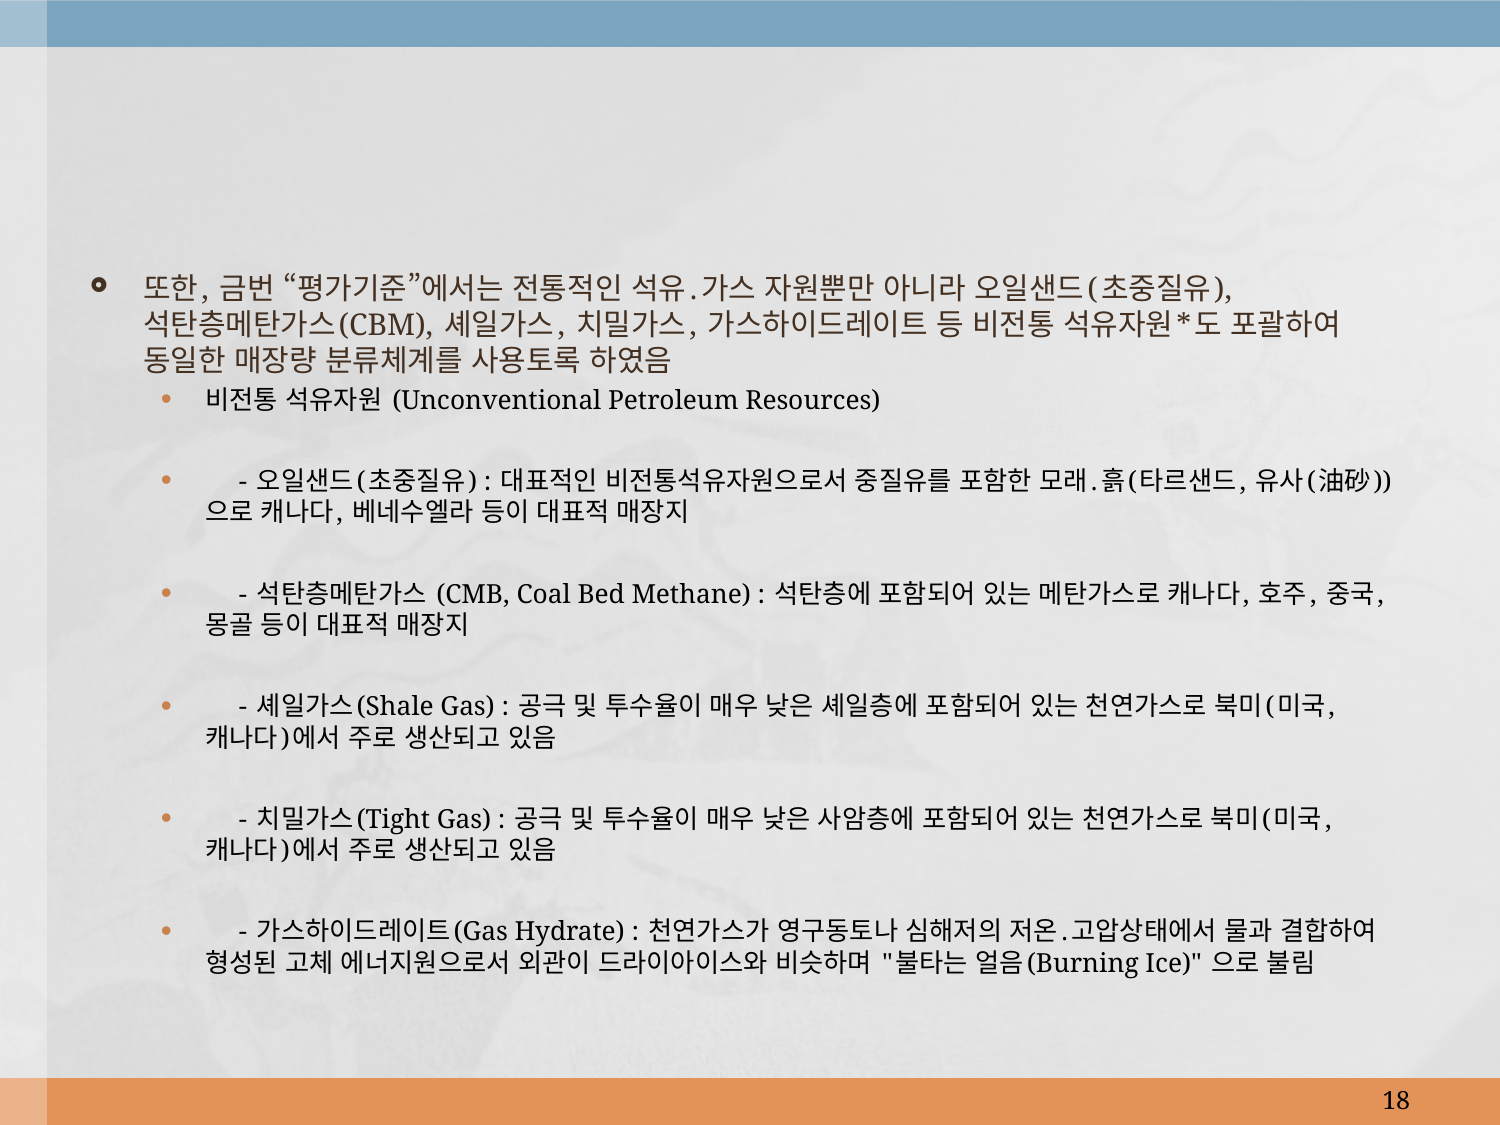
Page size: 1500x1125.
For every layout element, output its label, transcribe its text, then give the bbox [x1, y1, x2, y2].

slide_number 18 [1074, 1078, 1425, 1125]
list 또한, 금번 “평가기준”에서는 전통적인 석유․가스 자원뿐만 아니라 오일샌드(초중질유), 석탄층메탄가스(CBM), 셰일가스, 치밀가스, 가스하이드레이트 등 비전통 석유자원*도 포괄하여 동일한 매장량 분류체계를 사용토록 하였음 비전통 석유자원 (Unconventional Petroleum Resources) - 오일샌드(초중질유) : 대표적인 비전통석유자원으로서 중질유를 포함한 모래․흙(타르샌드, 유사(油砂))으로 캐나다, 베네수엘라 등이 대표적 매장지 - 석탄층메탄가스 (CMB, Coal Bed Methane) : 석탄층에 포함되어 있는 메탄가스로 캐나다, 호주, 중국, 몽골 등이 대표적 매장지 - 셰일가스(Shale Gas) : 공극 및 투수율이 매우 낮은 셰일층에 포함되어 있는 천연가스로 북미(미국, 캐나다)에서 주로 생산되고 있음 - 치밀가스(Tight Gas) : 공극 및 투수율이 매우 낮은 사암층에 포함되어 있는 천연가스로 북미(미국, 캐나다)에서 주로 생산되고 있음 - 가스하이드레이트(Gas Hydrate) : 천연가스가 영구동토나 심해저의 저온․고압상태에서 물과 결합하여 형성된 고체 에너지원으로서 외관이 드라이아이스와 비슷하며 "불타는 얼음(Burning Ice)" 으로 불림 [75, 262, 1425, 1005]
